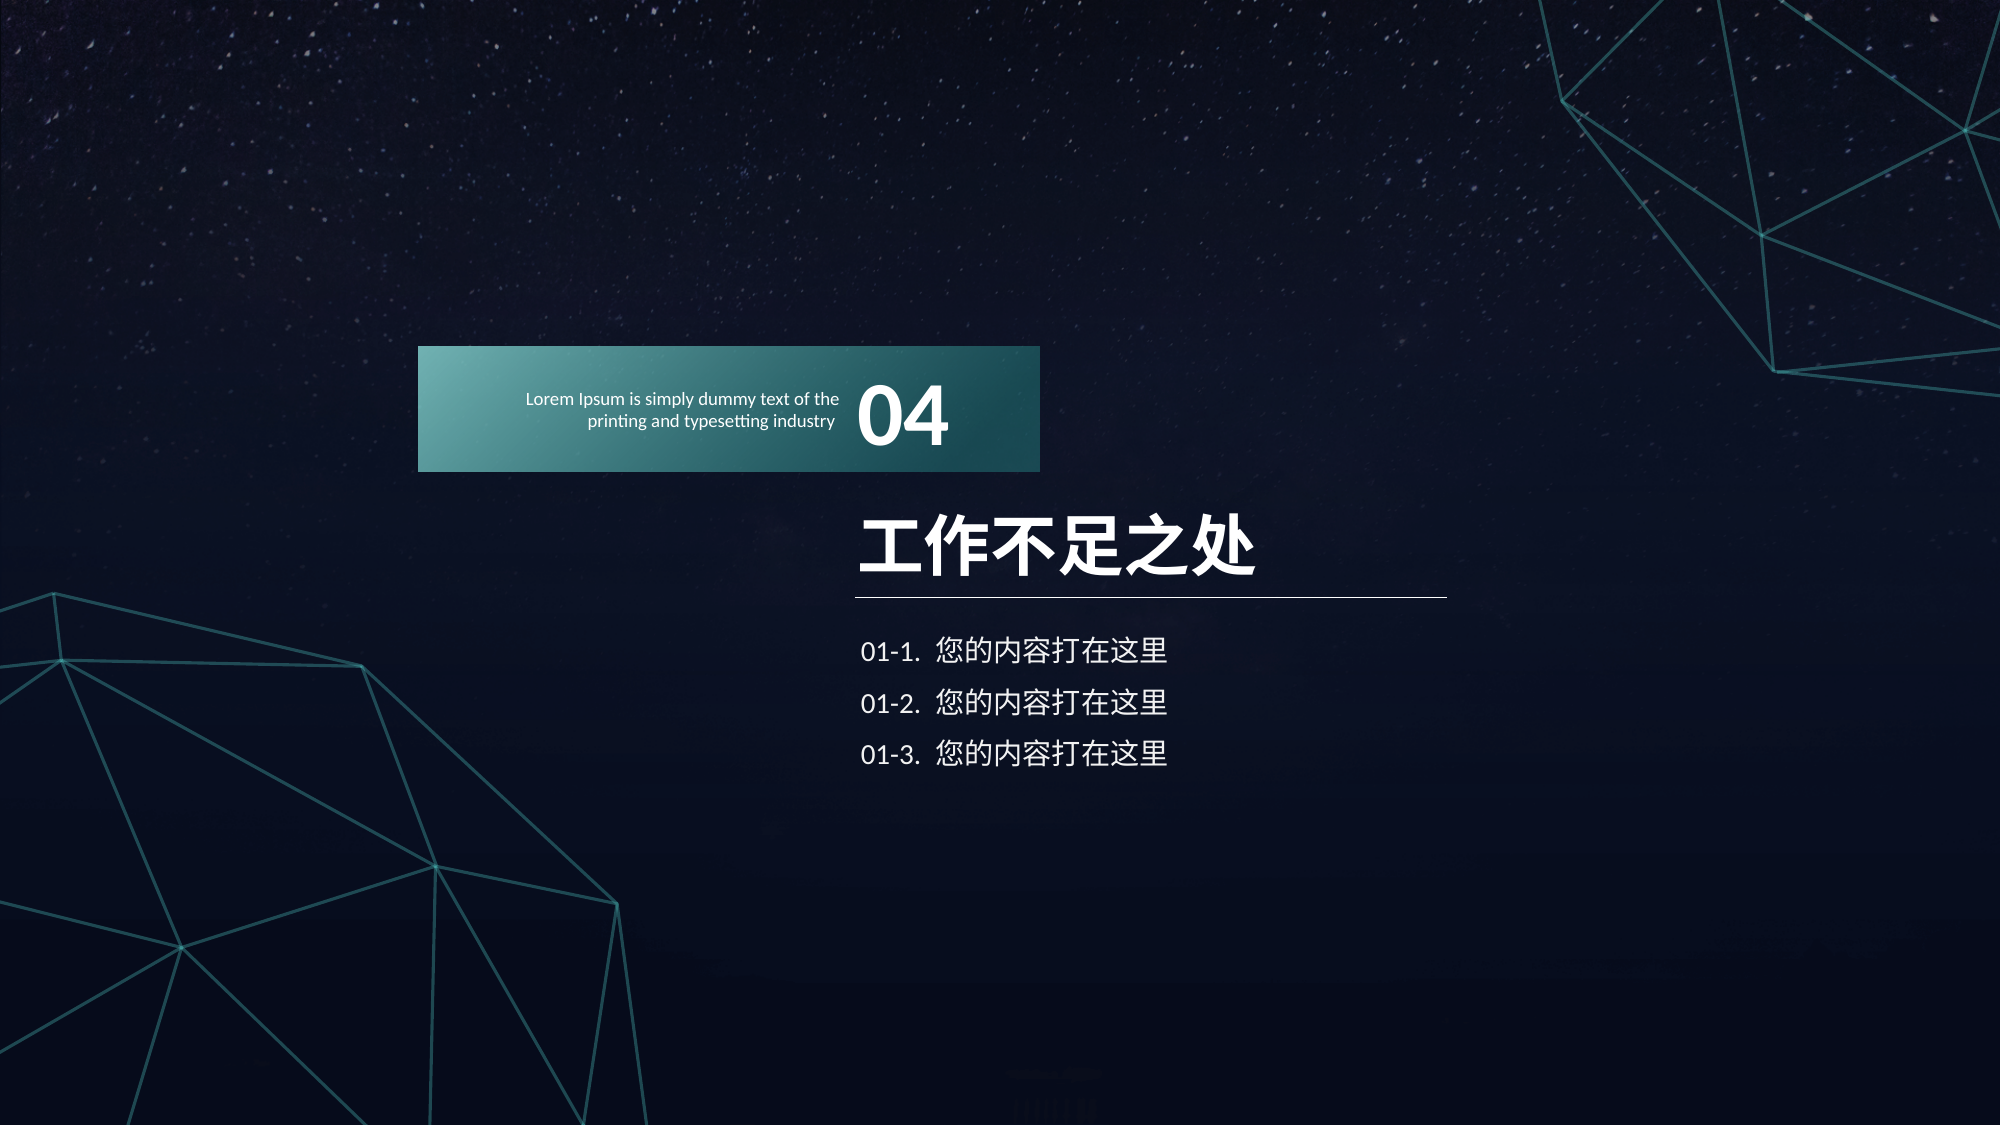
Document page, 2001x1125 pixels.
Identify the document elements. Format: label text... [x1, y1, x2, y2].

text_box 01-1. 您的内容打在这里 [846, 624, 1491, 675]
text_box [0, 593, 651, 1125]
text_box 01-2. 您的内容打在这里 [846, 676, 1491, 727]
text_box 01-3. 您的内容打在这里 [846, 727, 1491, 778]
text_box 工作不足之处 [842, 495, 1430, 592]
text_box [418, 345, 1040, 473]
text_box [1523, 0, 2000, 404]
picture [0, 0, 2000, 1125]
